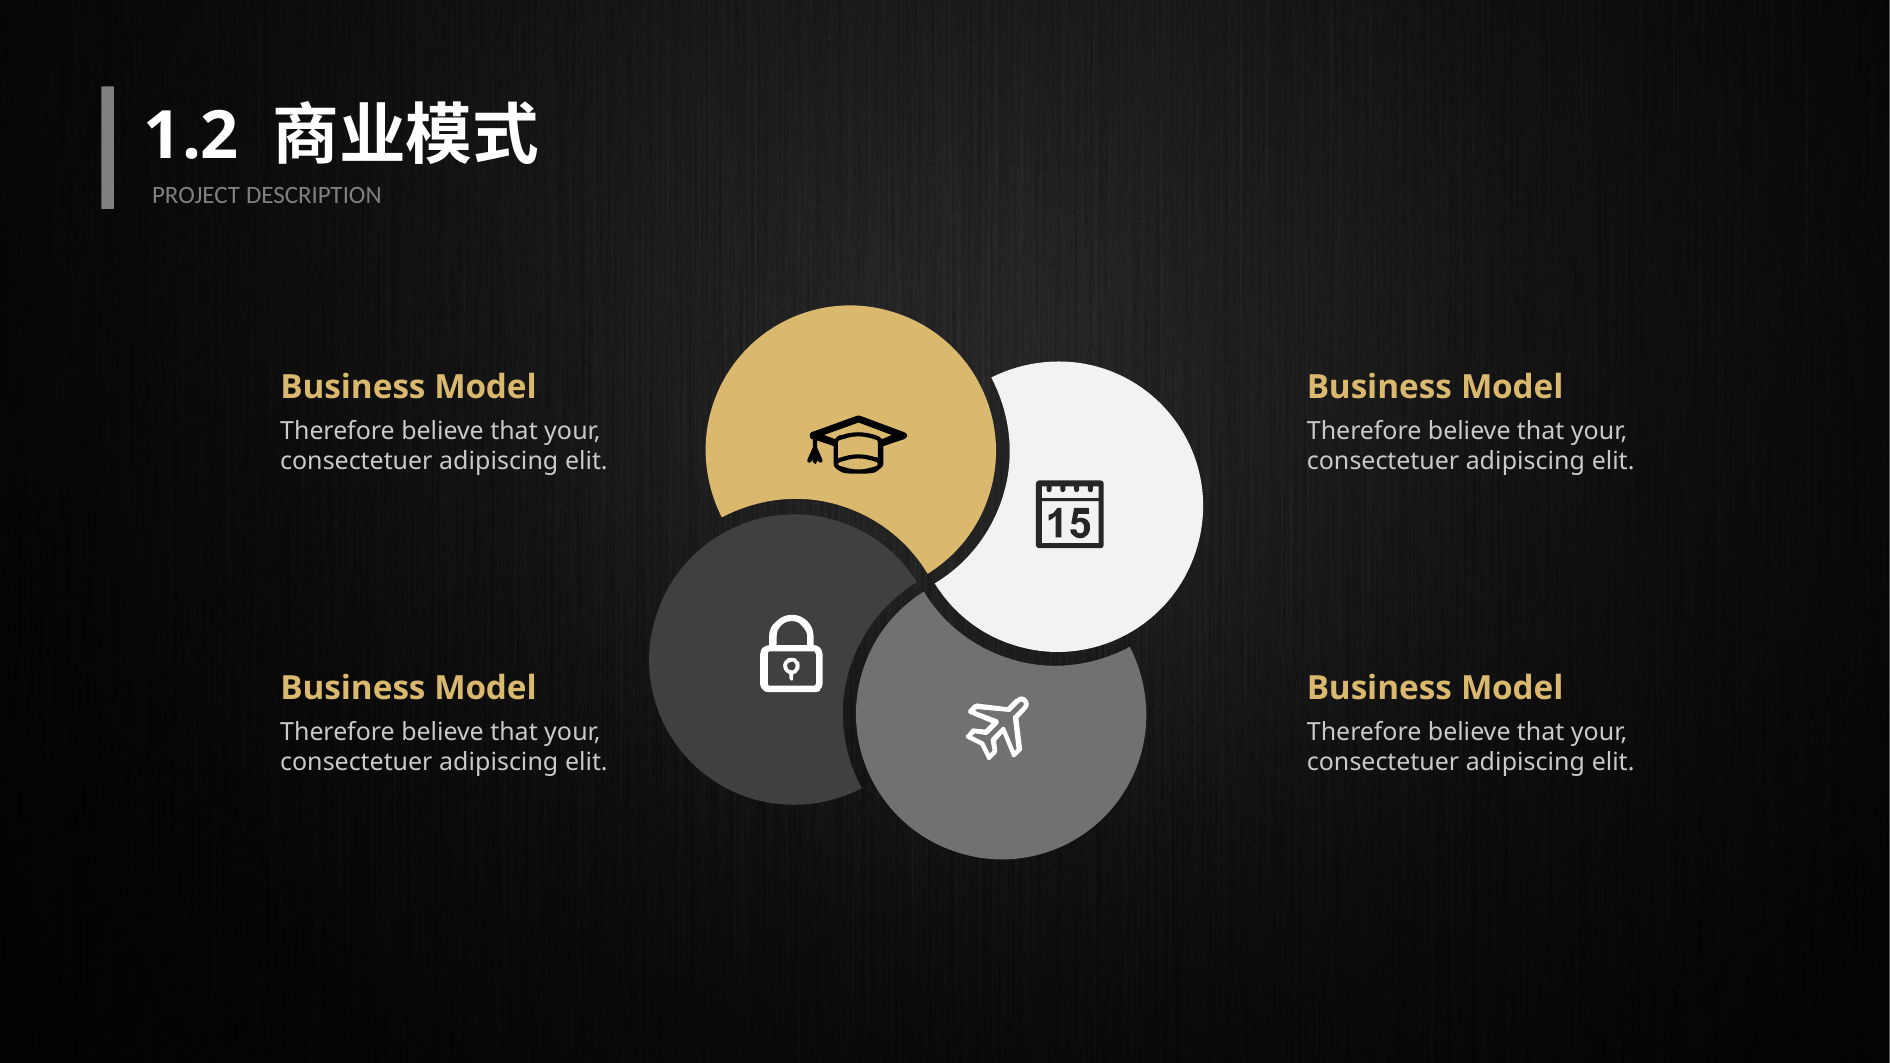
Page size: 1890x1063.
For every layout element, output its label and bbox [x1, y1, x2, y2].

text_box [624, 280, 1228, 884]
picture [0, 0, 1890, 1063]
